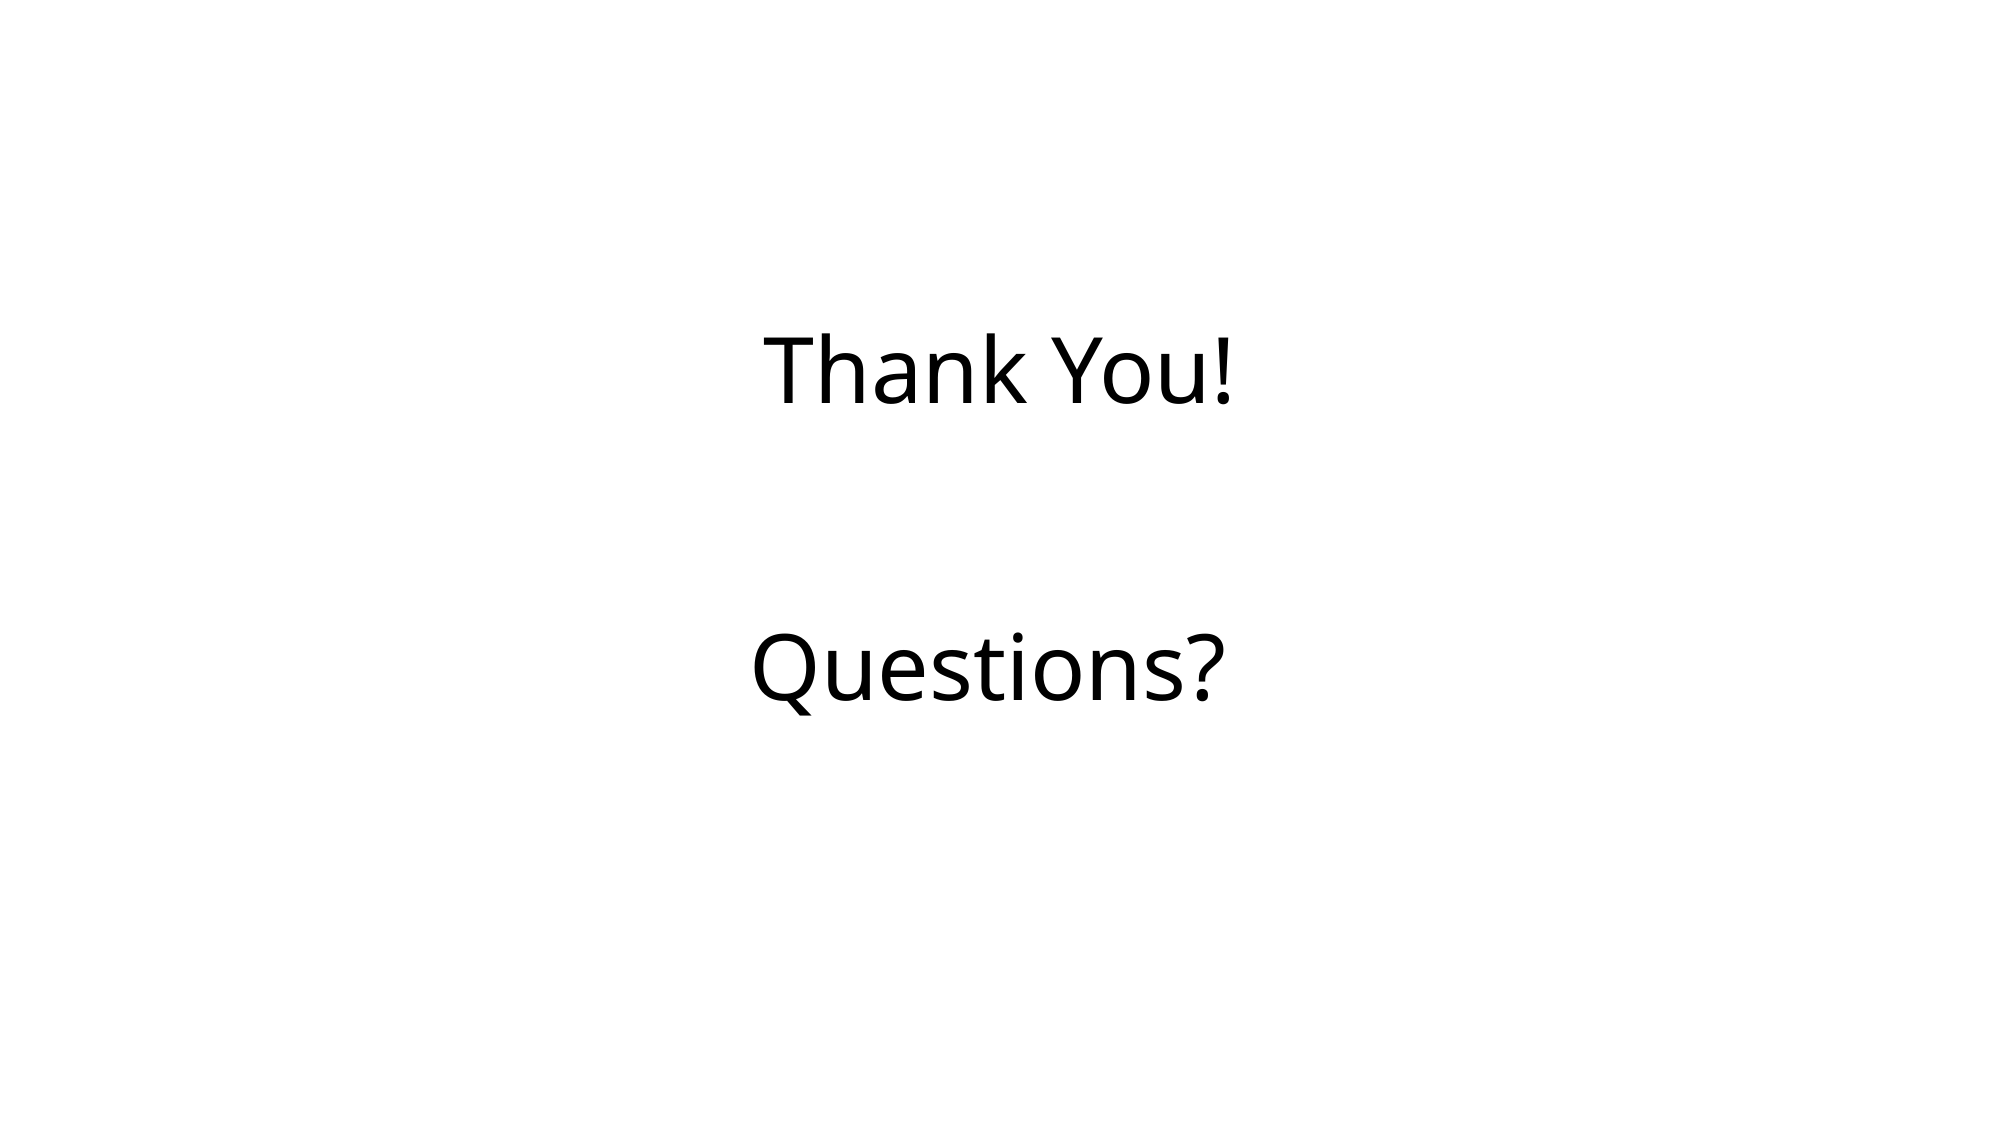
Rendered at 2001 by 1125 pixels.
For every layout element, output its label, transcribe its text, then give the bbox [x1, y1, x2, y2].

title Thank You! Questions? [137, 59, 1863, 985]
